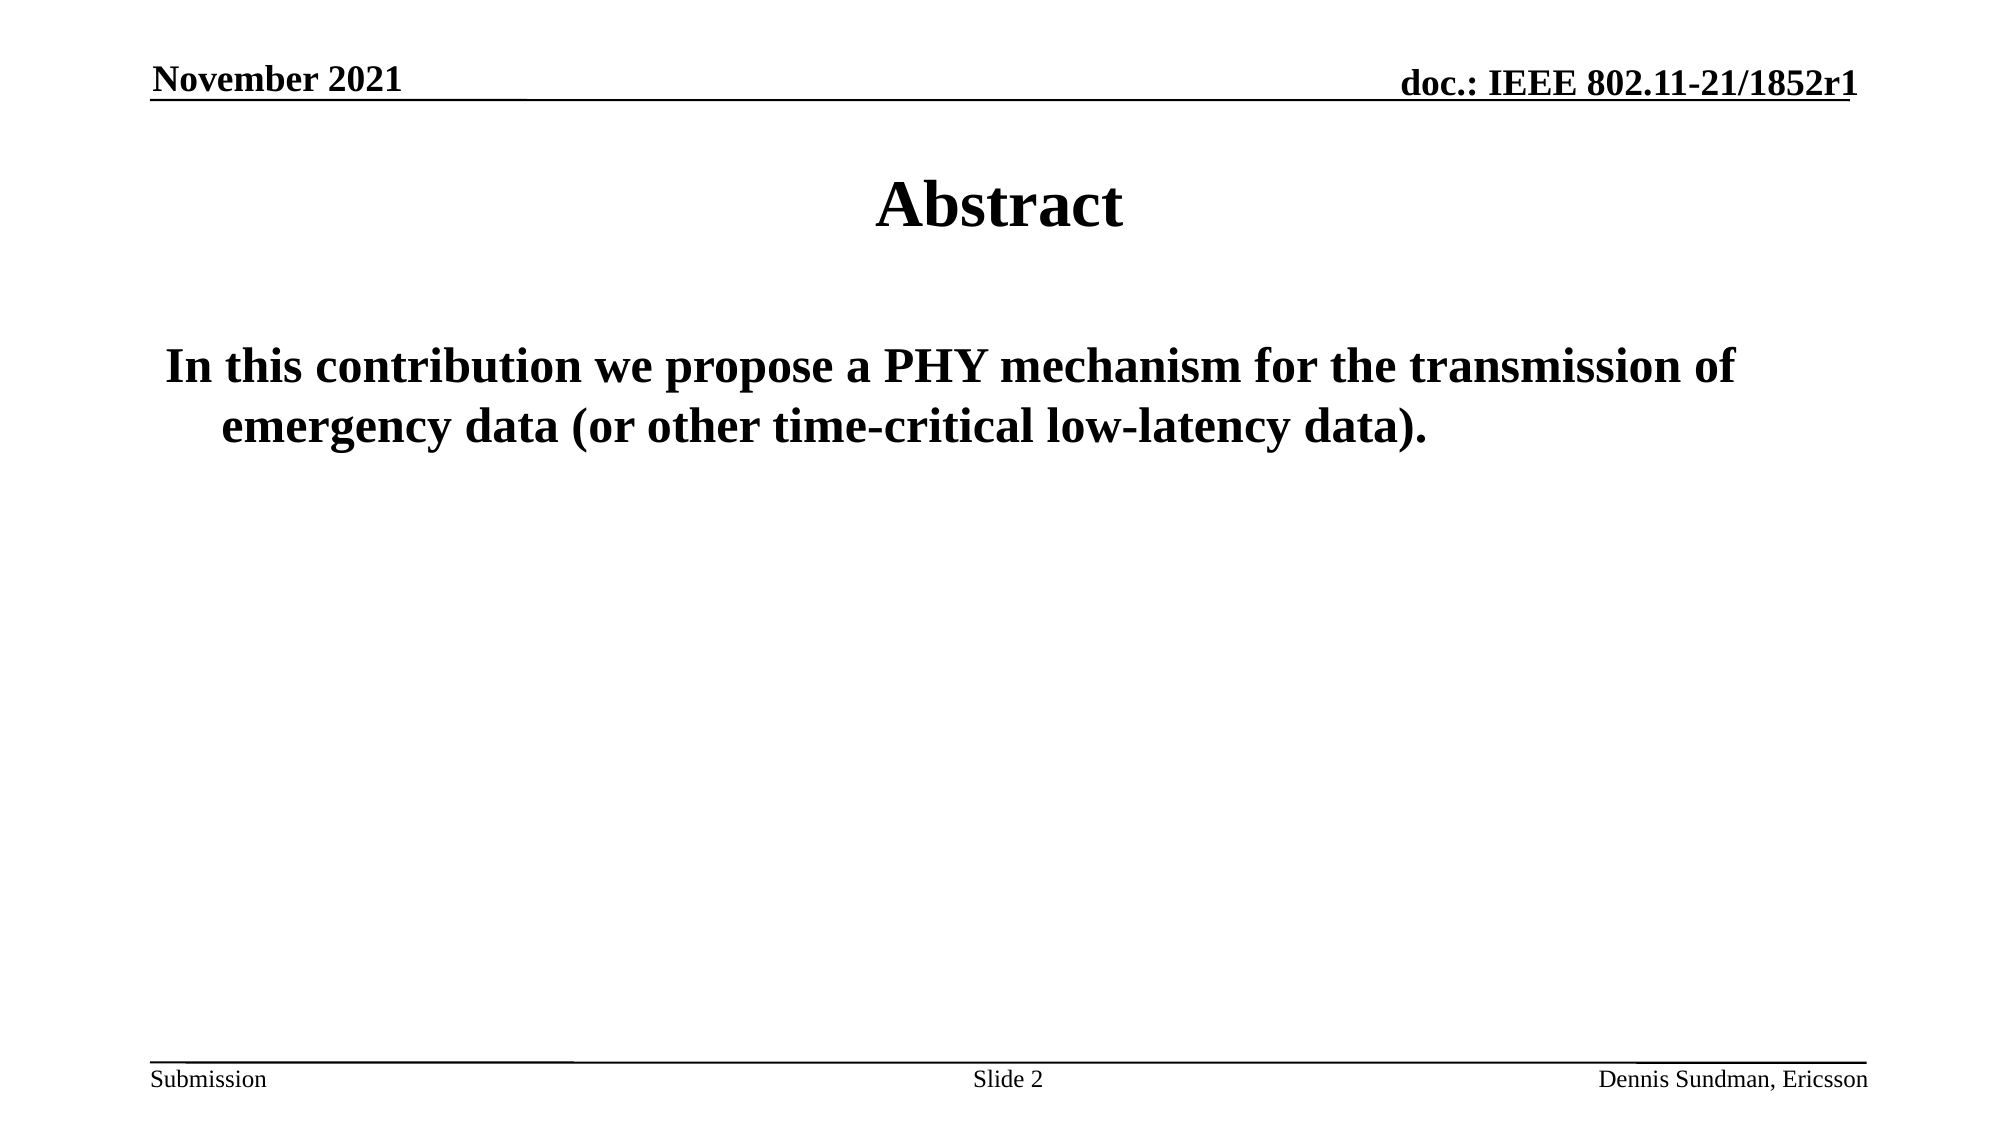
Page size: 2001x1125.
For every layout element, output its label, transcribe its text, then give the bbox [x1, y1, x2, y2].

list In this contribution we propose a PHY mechanism for the transmission of emergency data (or other time-critical low-latency data). [149, 324, 1850, 1000]
footer Dennis Sundman, Ericsson [1171, 1061, 1869, 1093]
slide_number Slide 2 [950, 1061, 1067, 1123]
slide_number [152, 54, 563, 100]
title Abstract [149, 112, 1850, 288]
